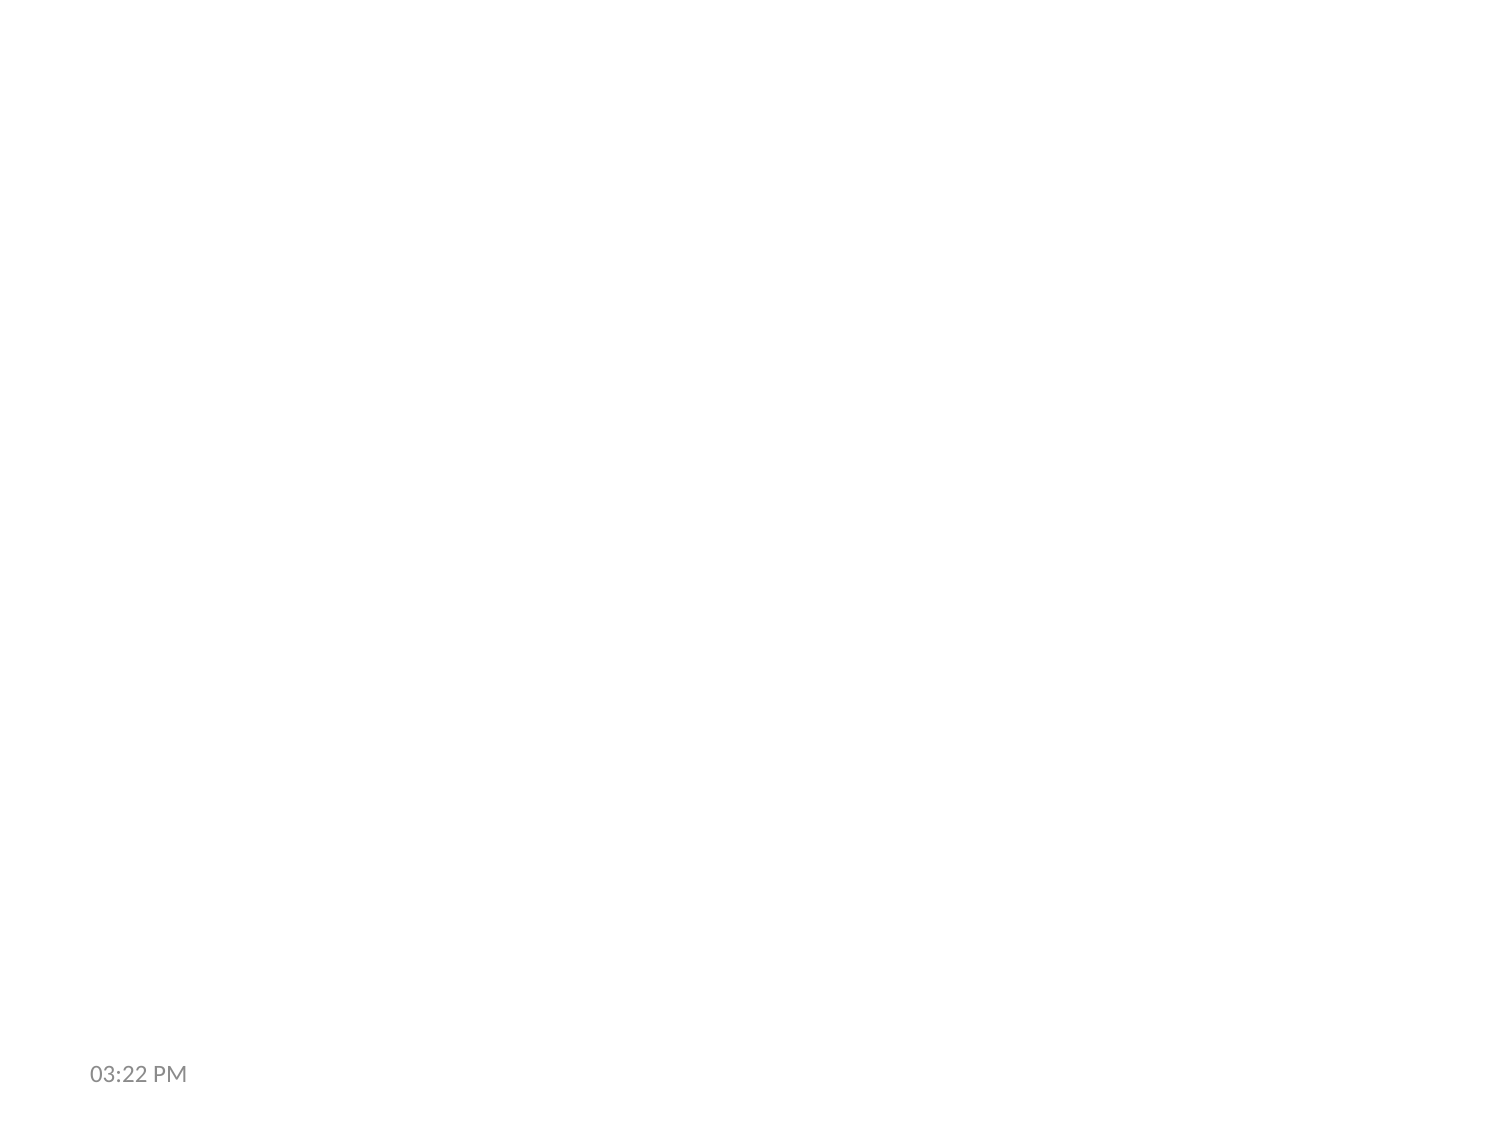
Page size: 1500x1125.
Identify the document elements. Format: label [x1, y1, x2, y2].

slide_number [75, 1042, 425, 1103]
